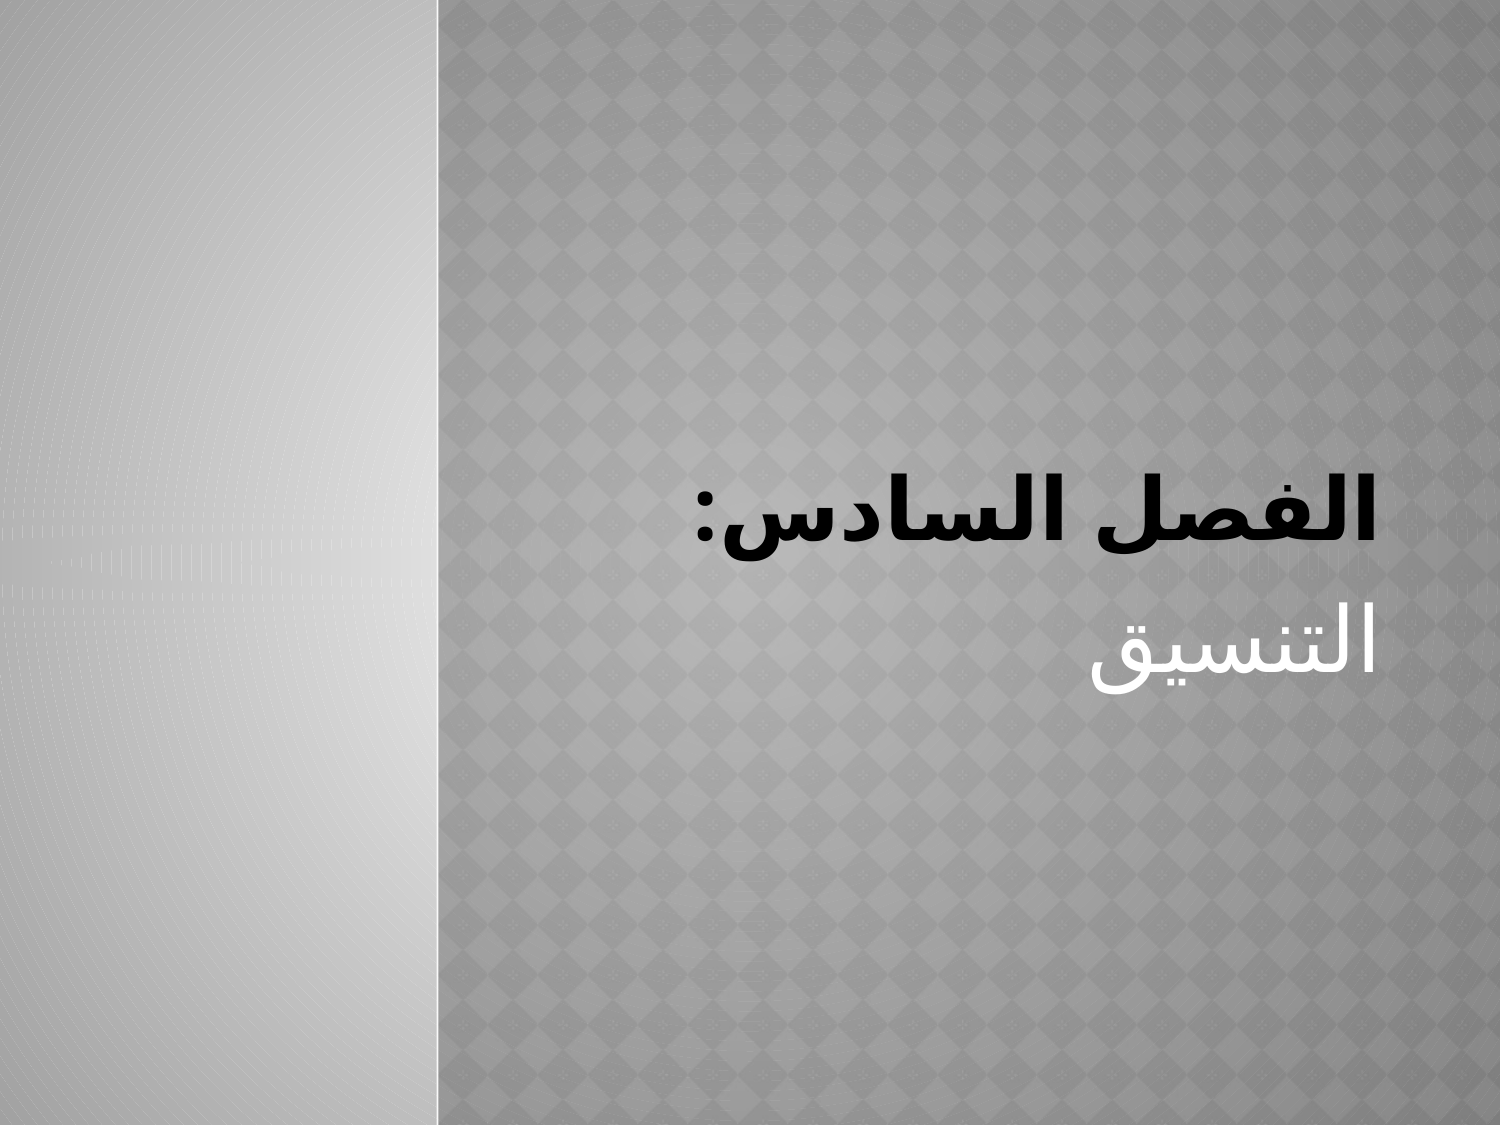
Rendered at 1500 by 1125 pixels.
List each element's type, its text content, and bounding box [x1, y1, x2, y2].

subtitle التنسيق [550, 580, 1390, 762]
title الفصل السادس: [552, 87, 1390, 558]
